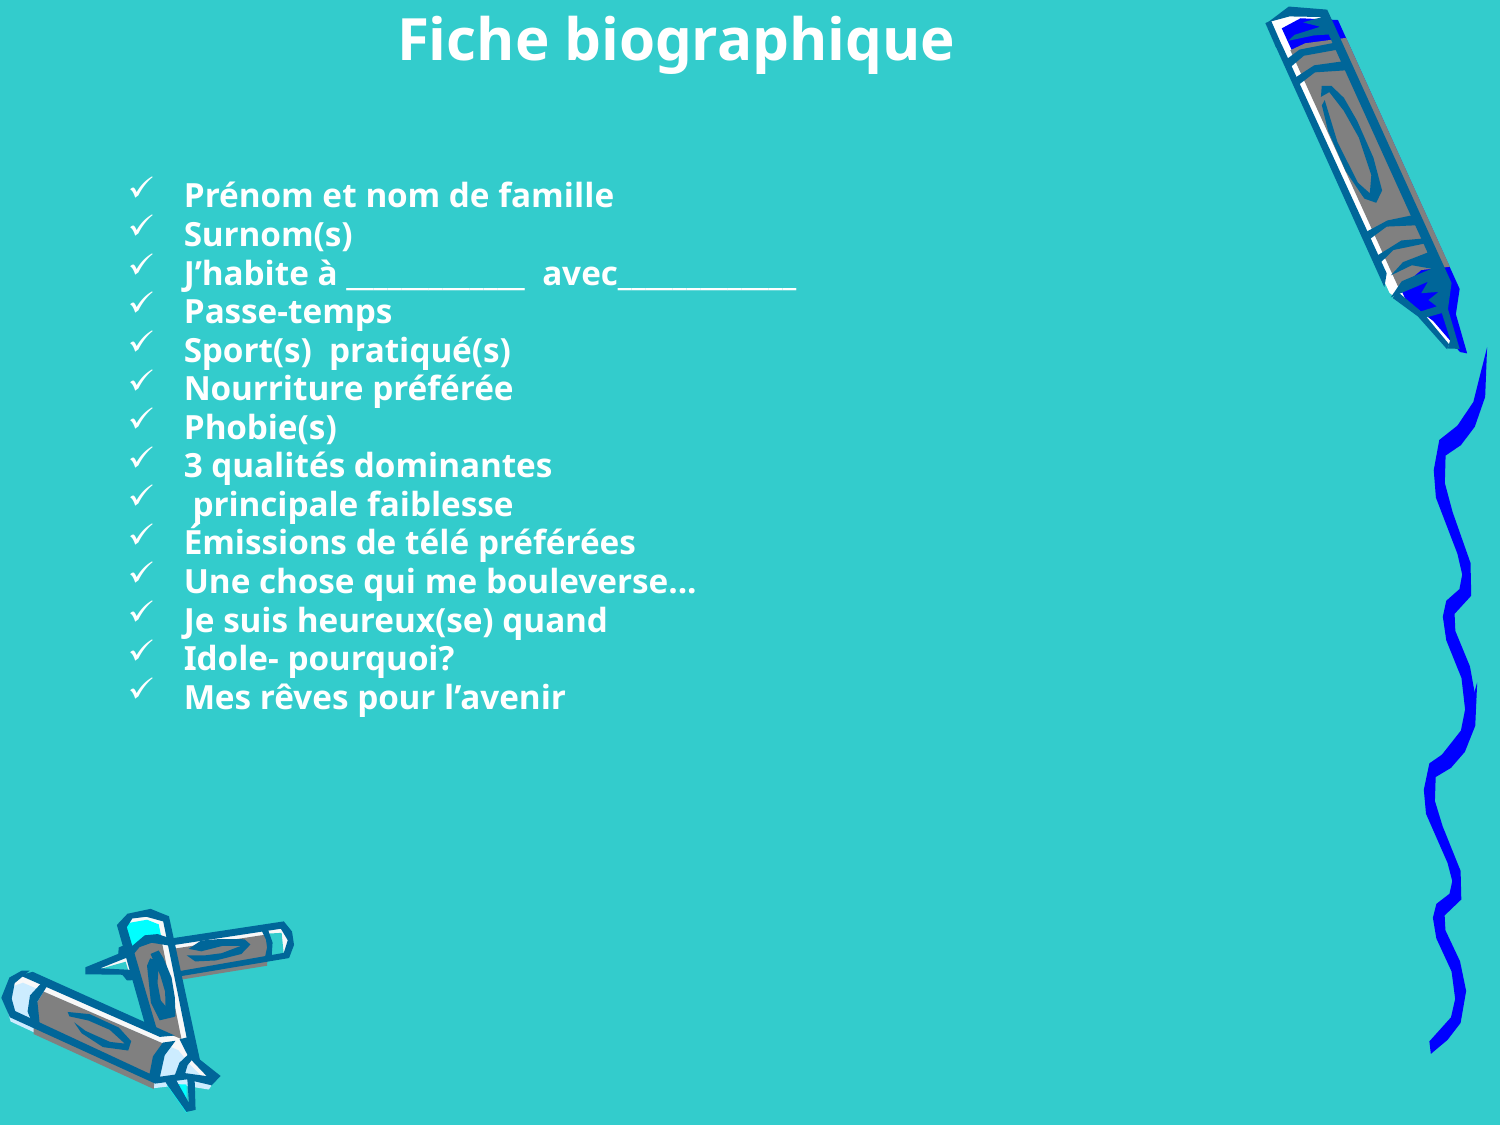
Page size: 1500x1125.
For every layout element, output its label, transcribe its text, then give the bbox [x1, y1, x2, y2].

title Fiche biographique [112, 37, 1240, 151]
list Prénom et nom de famille Surnom(s) J’habite à _____________ avec_____________ Passe-temps Sport(s) pratiqué(s) Nourriture préférée Phobie(s) 3 qualités dominantes principale faiblesse Émissions de télé préférées Une chose qui me bouleverse... Je suis heureux(se) quand Idole- pourquoi? Mes rêves pour l’avenir [112, 174, 1376, 901]
